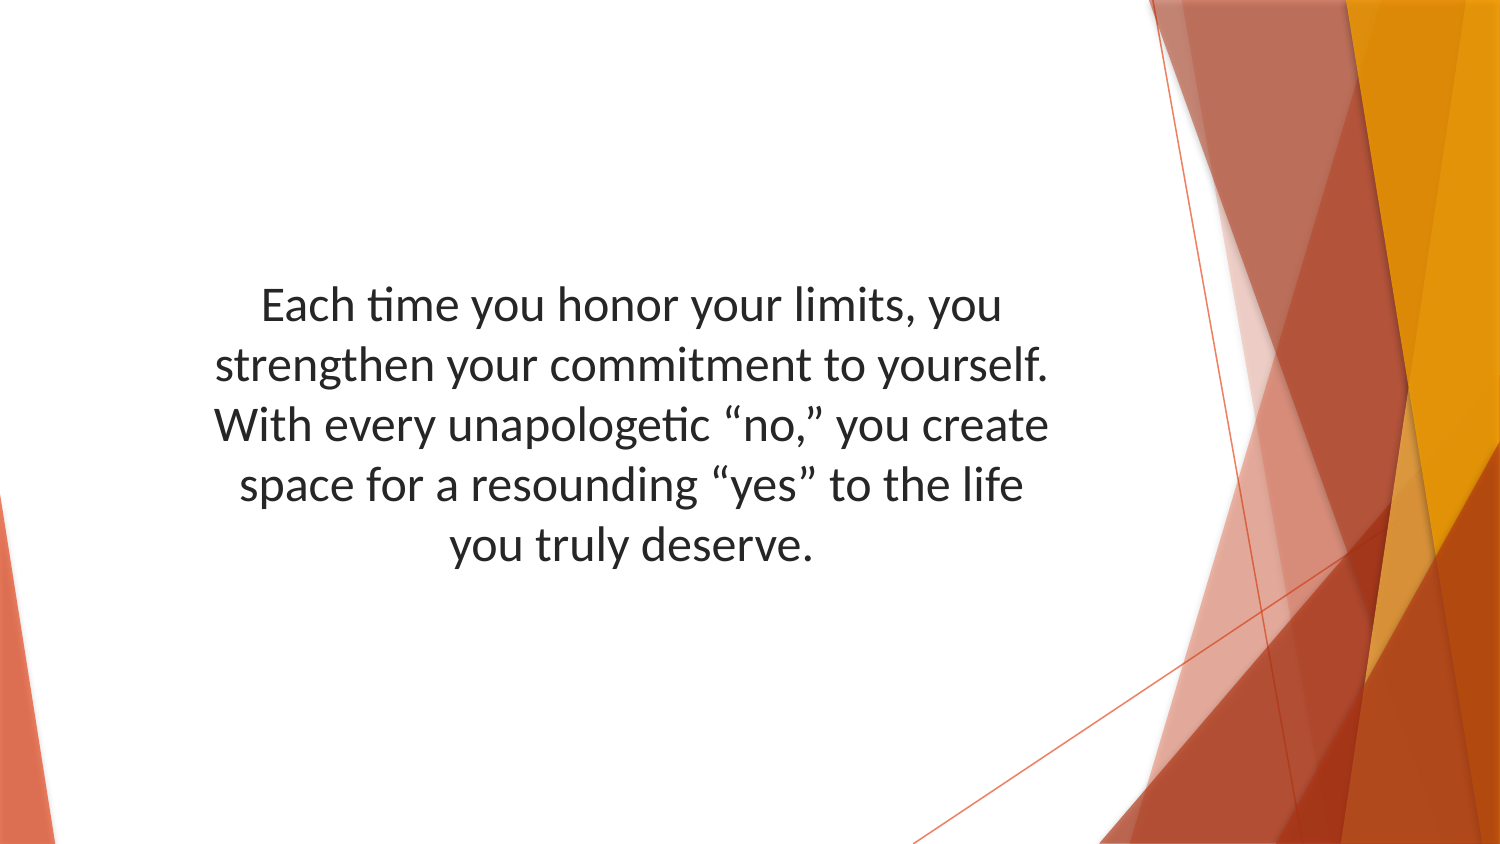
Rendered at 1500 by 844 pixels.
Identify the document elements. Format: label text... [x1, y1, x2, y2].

list Each time you honor your limits, you strengthen your commitment to yourself. With every unapologetic “no,” you create space for a resounding “yes” to the life you truly deserve. [194, 197, 1069, 647]
